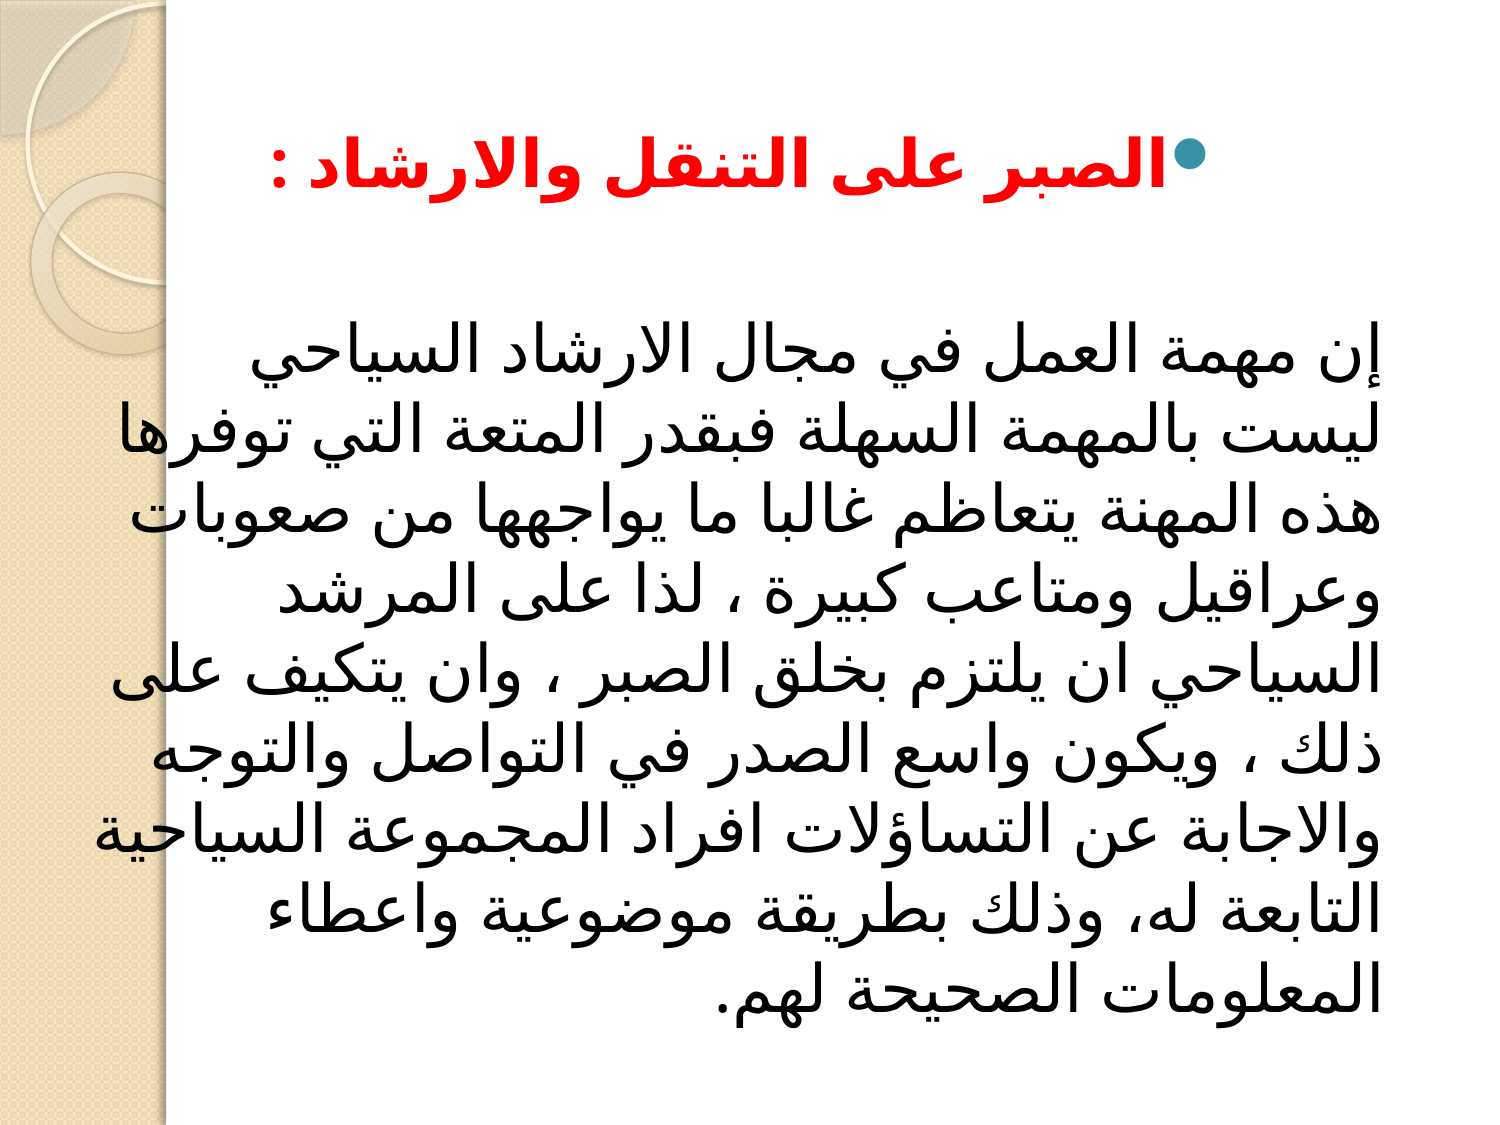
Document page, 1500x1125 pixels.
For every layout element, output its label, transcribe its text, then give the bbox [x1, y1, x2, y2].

list الصبر على التنقل والارشاد : إن مهمة العمل في مجال الارشاد السياحي ليست بالمهمة السهلة فبقدر المتعة التي توفرها هذه المهنة يتعاظم غالبا ما يواجهها من صعوبات وعراقيل ومتاعب كبيرة ، لذا على المرشد السياحي ان يلتزم بخلق الصبر ، وان يتكيف على ذلك ، ويكون واسع الصدر في التواصل والتوجه والاجابة عن التساؤلات افراد المجموعة السياحية التابعة له، وذلك بطريقة موضوعية واعطاء المعلومات الصحيحة لهم. [76, 113, 1412, 1071]
